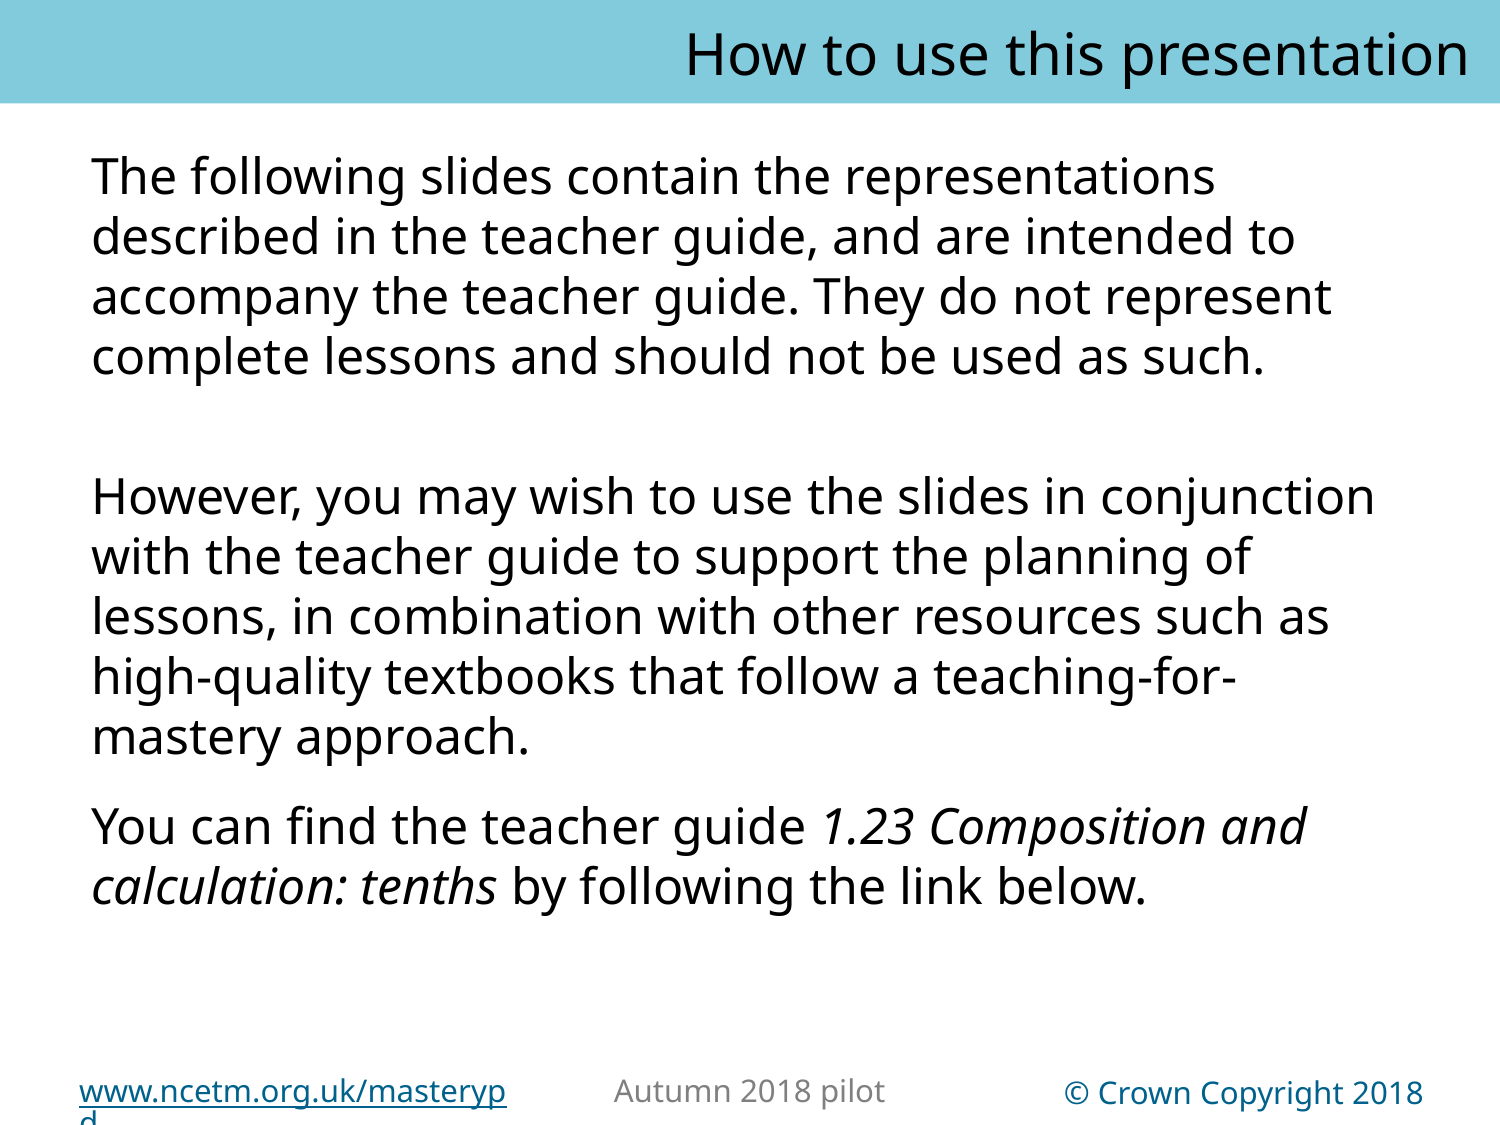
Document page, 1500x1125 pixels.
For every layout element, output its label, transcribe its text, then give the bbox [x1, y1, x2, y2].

list How to use this presentation [0, 0, 1500, 104]
list You can find the teacher guide 1.23 Composition and calculation: tenths by following the link below. [76, 786, 1424, 972]
